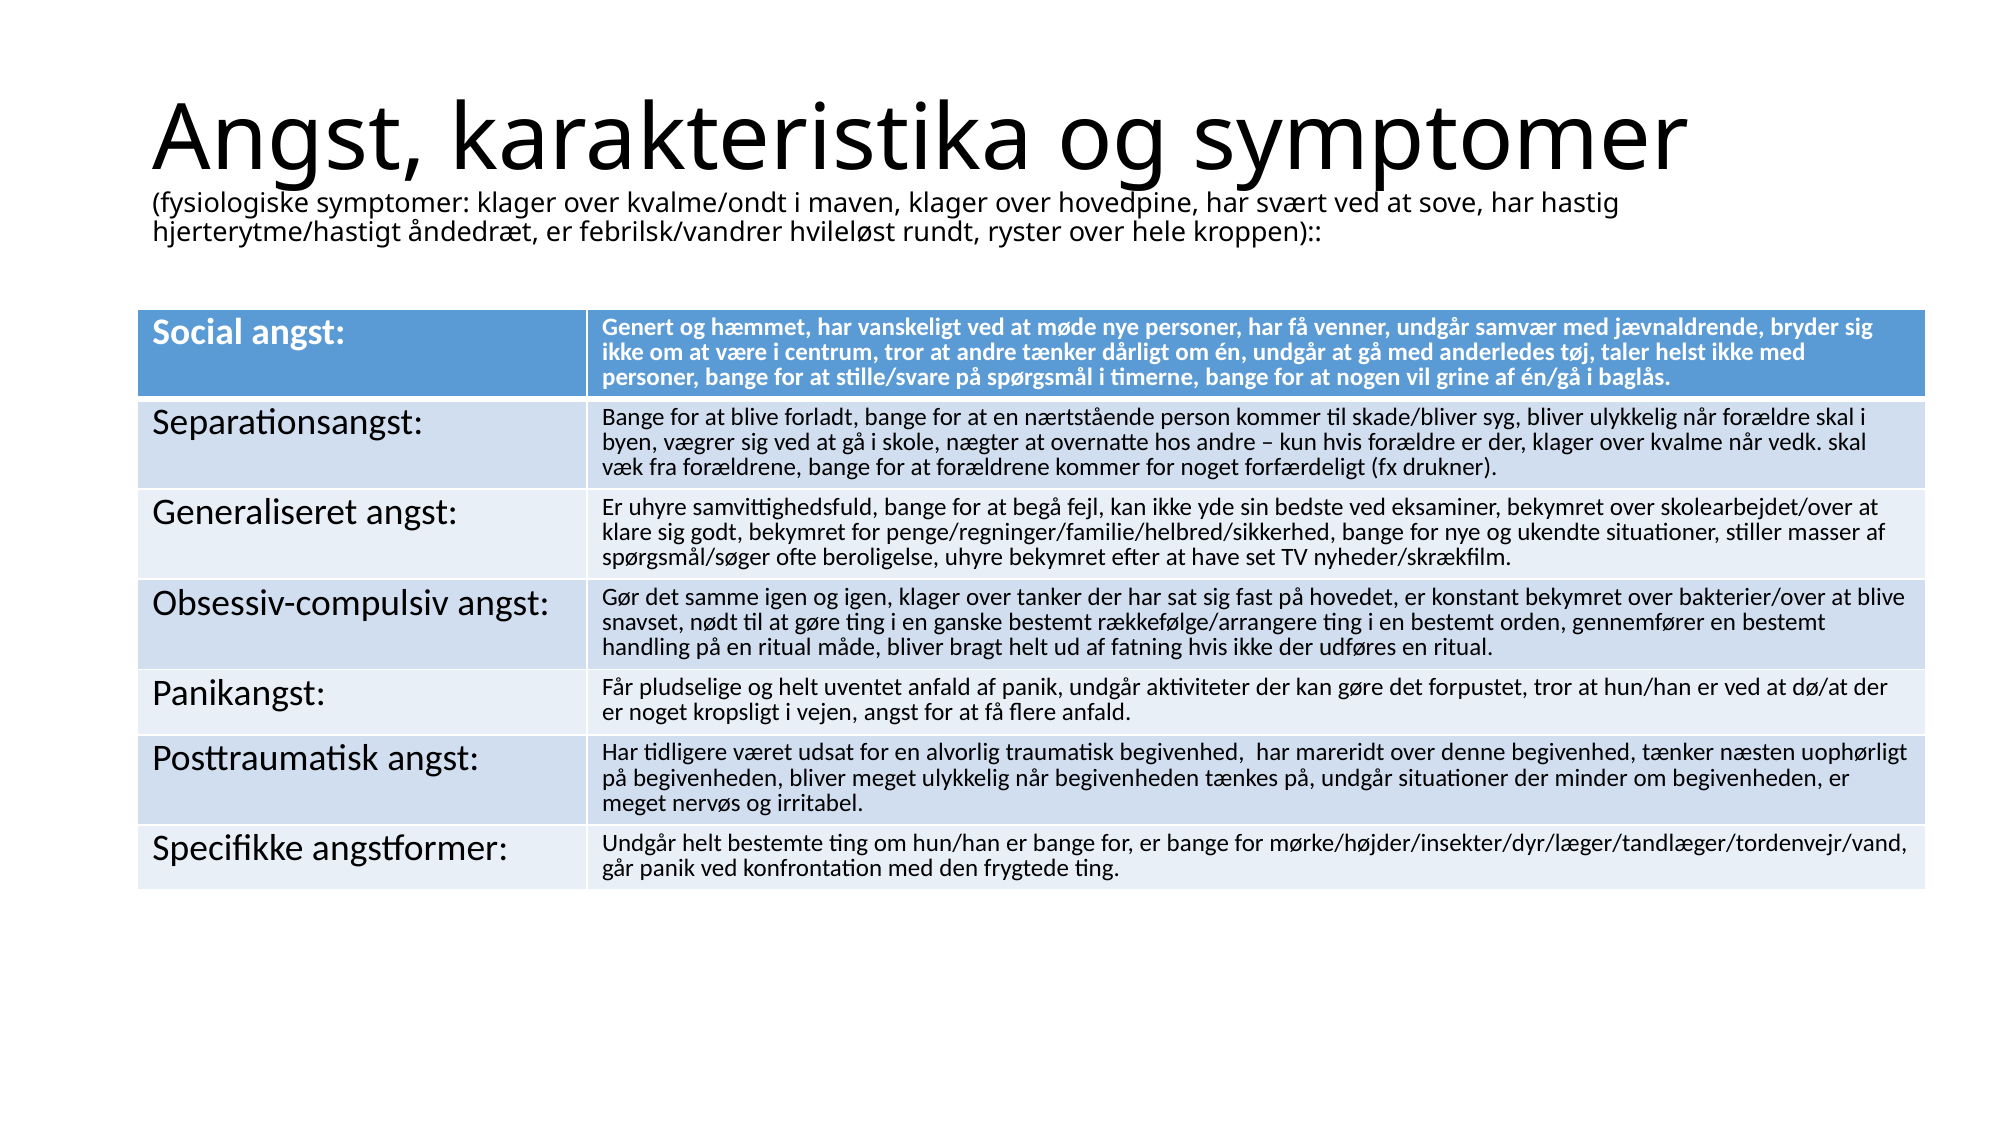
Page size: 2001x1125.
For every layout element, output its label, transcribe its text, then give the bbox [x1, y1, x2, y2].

table_cell Bange for at blive forladt, bange for at en nærtstående person kommer til skade/bliver syg, bliver ulykkelig når forældre skal i byen, vægrer sig ved at gå i skole, nægter at overnatte hos andre – kun hvis forældre er der, klager over kvalme når vedk. skal væk fra forældrene, bange for at forældrene kommer for noget forfærdeligt (fx drukner). [588, 402, 1925, 488]
table_cell Specifikke angstformer: [138, 826, 586, 889]
table_cell Separationsangst: [138, 402, 586, 488]
table_cell Panikangst: [138, 670, 586, 734]
table_header Social angst: [138, 310, 586, 396]
table_cell Gør det samme igen og igen, klager over tanker der har sat sig fast på hovedet, er konstant bekymret over bakterier/over at blive snavset, nødt til at gøre ting i en ganske bestemt rækkefølge/arrangere ting i en bestemt orden, gennemfører en bestemt handling på en ritual måde, bliver bragt helt ud af fatning hvis ikke der udføres en ritual. [588, 580, 1925, 669]
title Angst, karakteristika og symptomer (fysiologiske symptomer: klager over kvalme/ondt i maven, klager over hovedpine, har svært ved at sove, har hastig hjerterytme/hastigt åndedræt, er febrilsk/vandrer hvileløst rundt, ryster over hele kroppen):: [137, 59, 1863, 278]
table_cell Undgår helt bestemte ting om hun/han er bange for, er bange for mørke/højder/insekter/dyr/læger/tandlæger/tordenvejr/vand, går panik ved konfrontation med den frygtede ting. [588, 826, 1925, 889]
table_cell Generaliseret angst: [138, 490, 586, 578]
table_cell Obsessiv-compulsiv angst: [138, 580, 586, 669]
table_cell Er uhyre samvittighedsfuld, bange for at begå fejl, kan ikke yde sin bedste ved eksaminer, bekymret over skolearbejdet/over at klare sig godt, bekymret for penge/regninger/familie/helbred/sikkerhed, bange for nye og ukendte situationer, stiller masser af spørgsmål/søger ofte beroligelse, uhyre bekymret efter at have set TV nyheder/skrækfilm. [588, 490, 1925, 578]
table_cell Posttraumatisk angst: [138, 736, 586, 824]
table_cell Har tidligere været udsat for en alvorlig traumatisk begivenhed, har mareridt over denne begivenhed, tænker næsten uophørligt på begivenheden, bliver meget ulykkelig når begivenheden tænkes på, undgår situationer der minder om begivenheden, er meget nervøs og irritabel. [588, 736, 1925, 824]
table_cell Får pludselige og helt uventet anfald af panik, undgår aktiviteter der kan gøre det forpustet, tror at hun/han er ved at dø/at der er noget kropsligt i vejen, angst for at få flere anfald. [588, 670, 1925, 734]
table_header Genert og hæmmet, har vanskeligt ved at møde nye personer, har få venner, undgår samvær med jævnaldrende, bryder sig ikke om at være i centrum, tror at andre tænker dårligt om én, undgår at gå med anderledes tøj, taler helst ikke med personer, bange for at stille/svare på spørgsmål i timerne, bange for at nogen vil grine af én/gå i baglås. [588, 310, 1925, 396]
